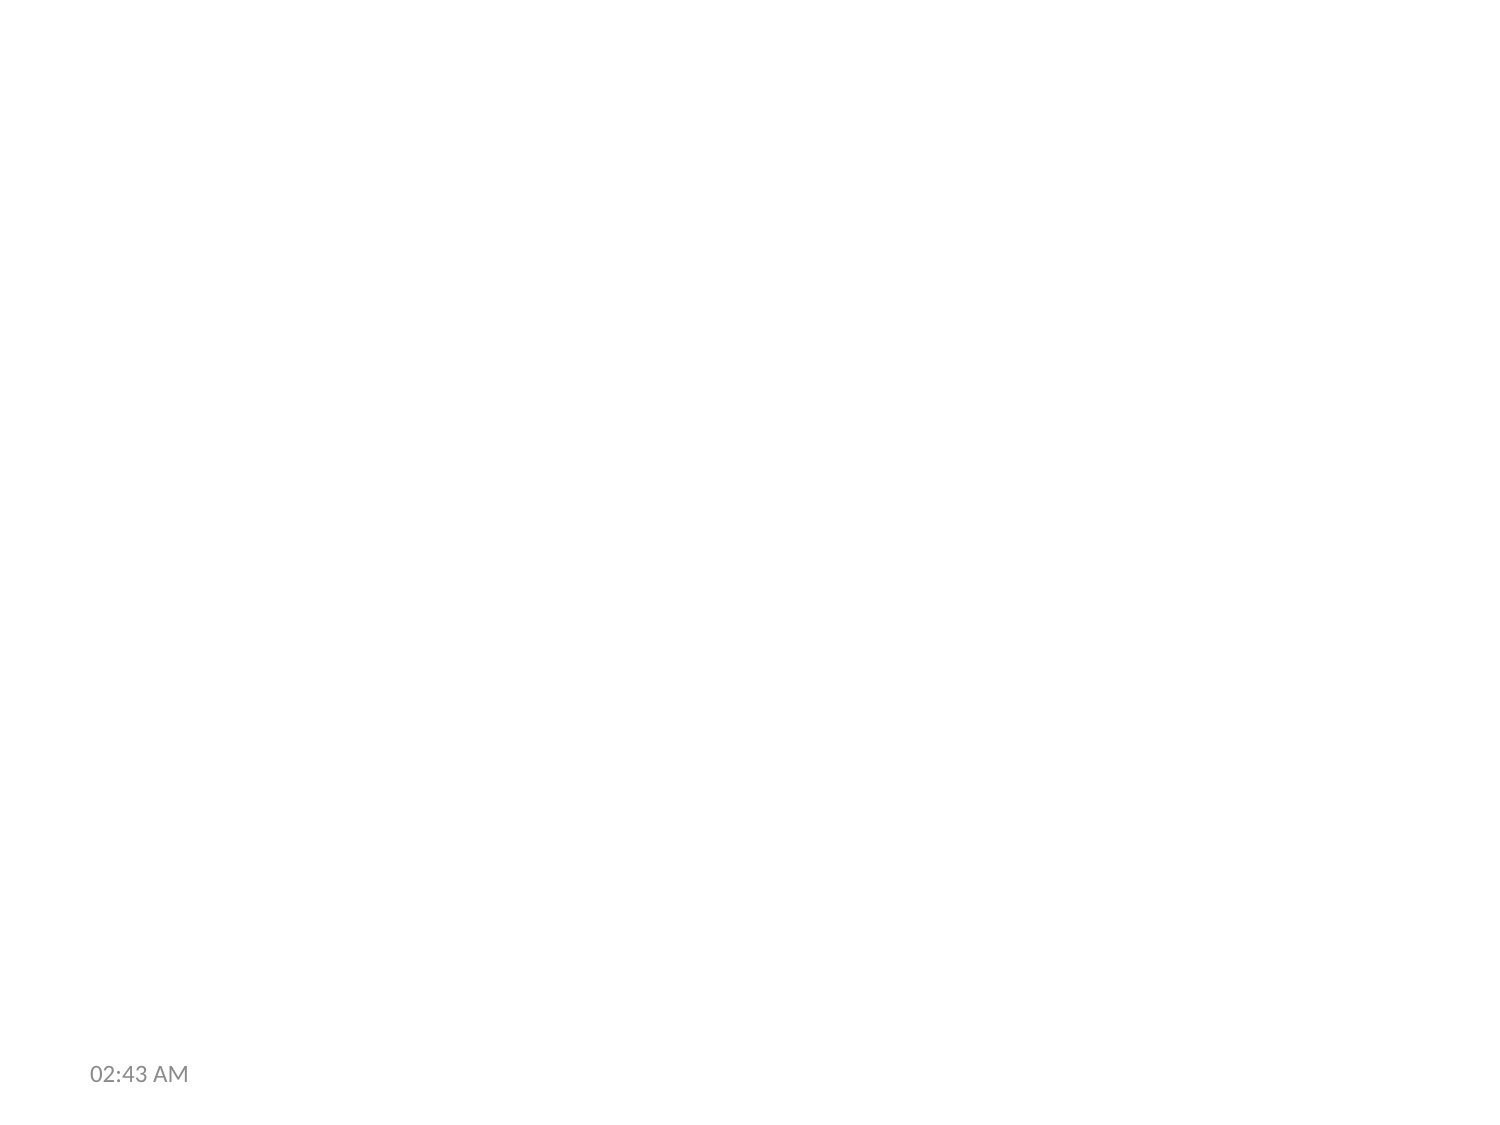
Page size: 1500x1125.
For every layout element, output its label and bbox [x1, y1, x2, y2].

slide_number [75, 1042, 425, 1103]
